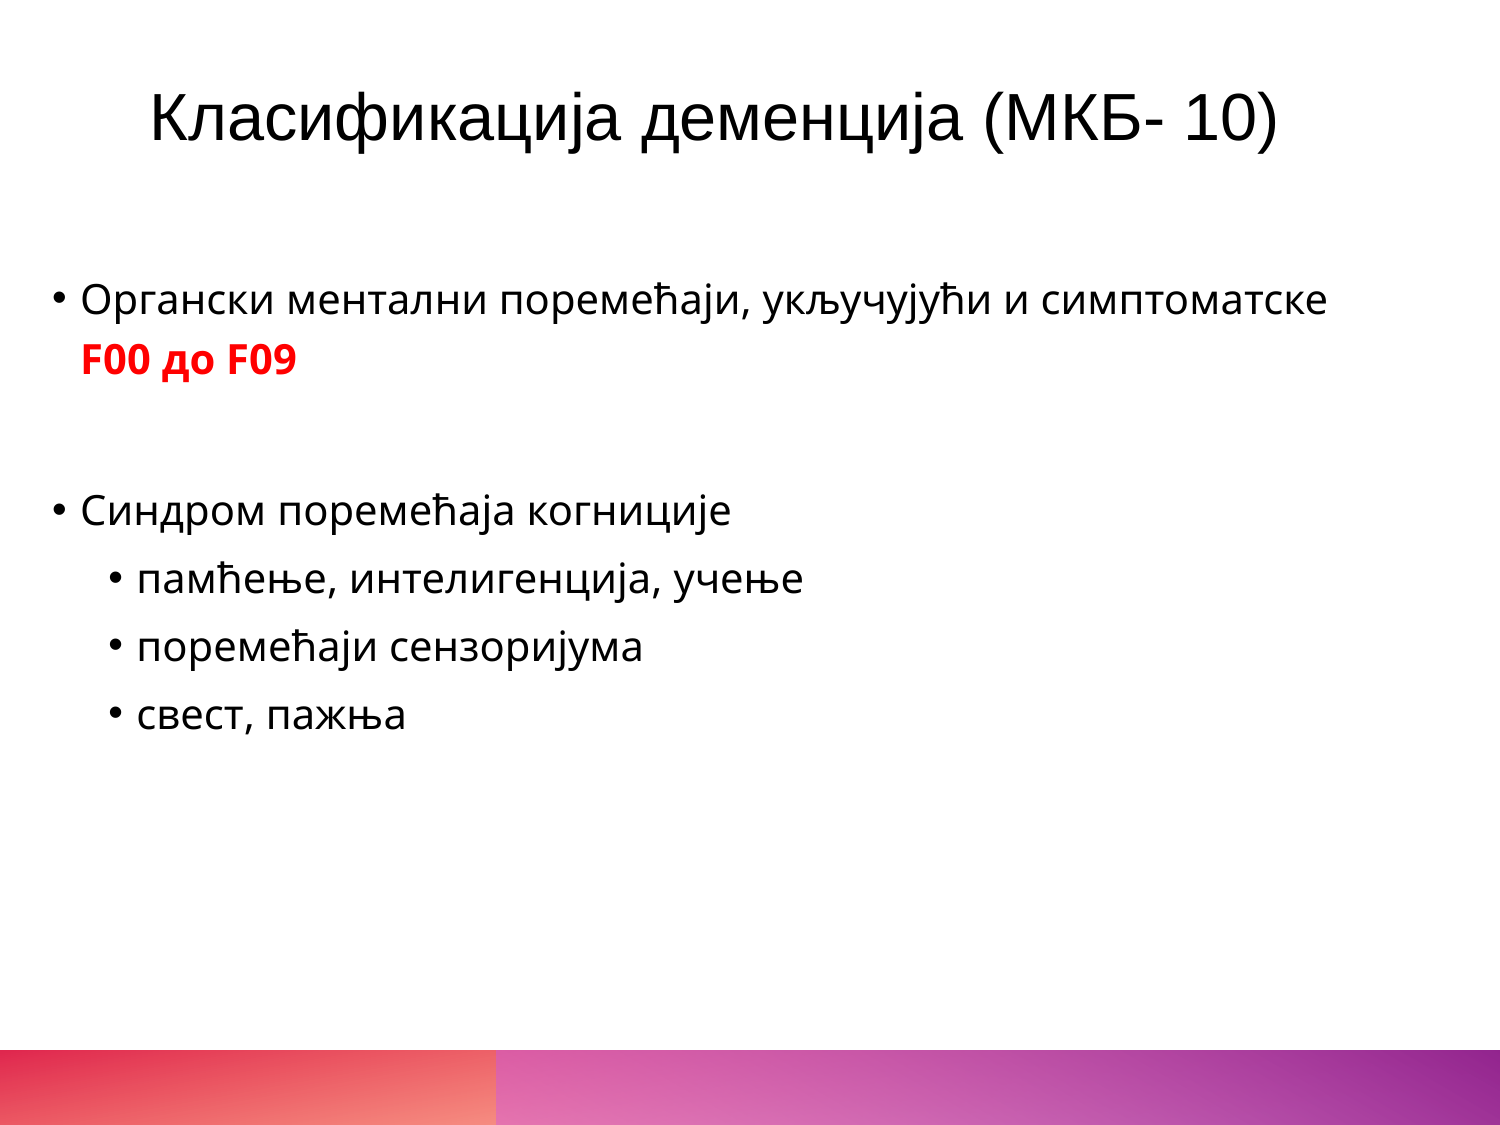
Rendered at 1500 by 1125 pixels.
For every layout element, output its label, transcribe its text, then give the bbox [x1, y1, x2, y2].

list Органски ментални поремећаји, укључујући и симптоматске F00 до F09 Синдром поремећаја когниције памћење, интелигенција, учење поремећаји сензоријума свест, пажња [52, 262, 1403, 1005]
text_box Класификација деменција (МКБ- 10) [134, 54, 1320, 173]
